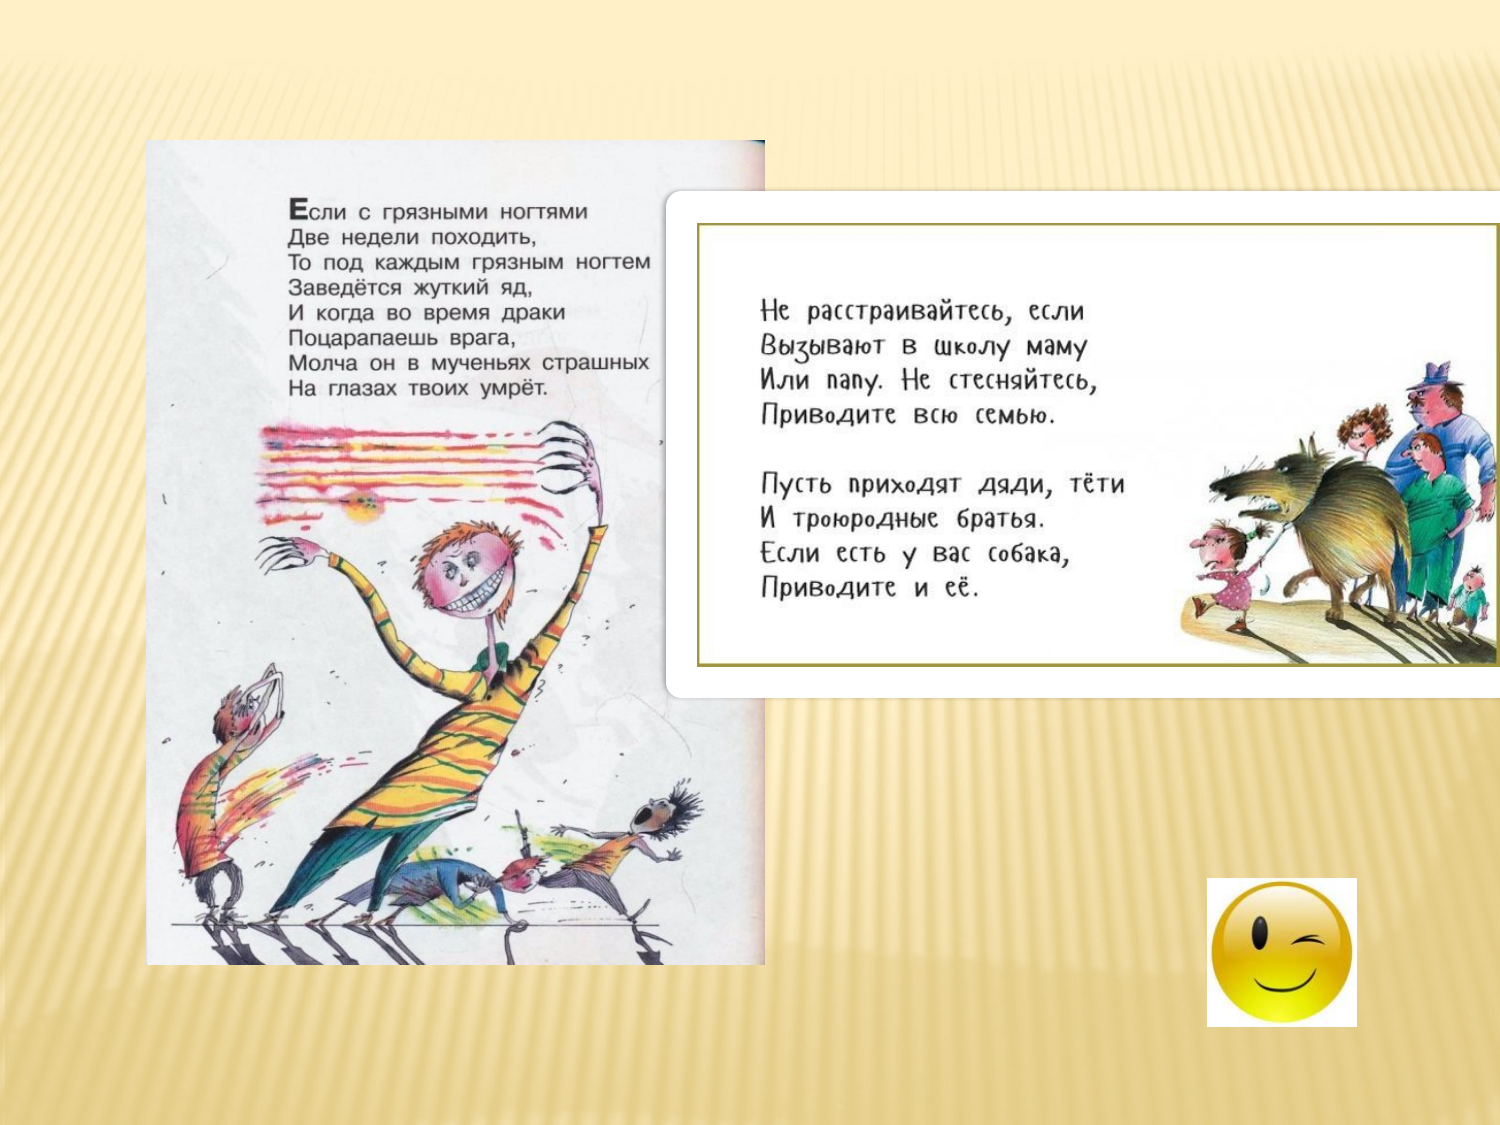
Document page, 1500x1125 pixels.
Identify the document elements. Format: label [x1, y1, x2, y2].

picture [1206, 878, 1357, 1027]
picture [146, 140, 1500, 966]
